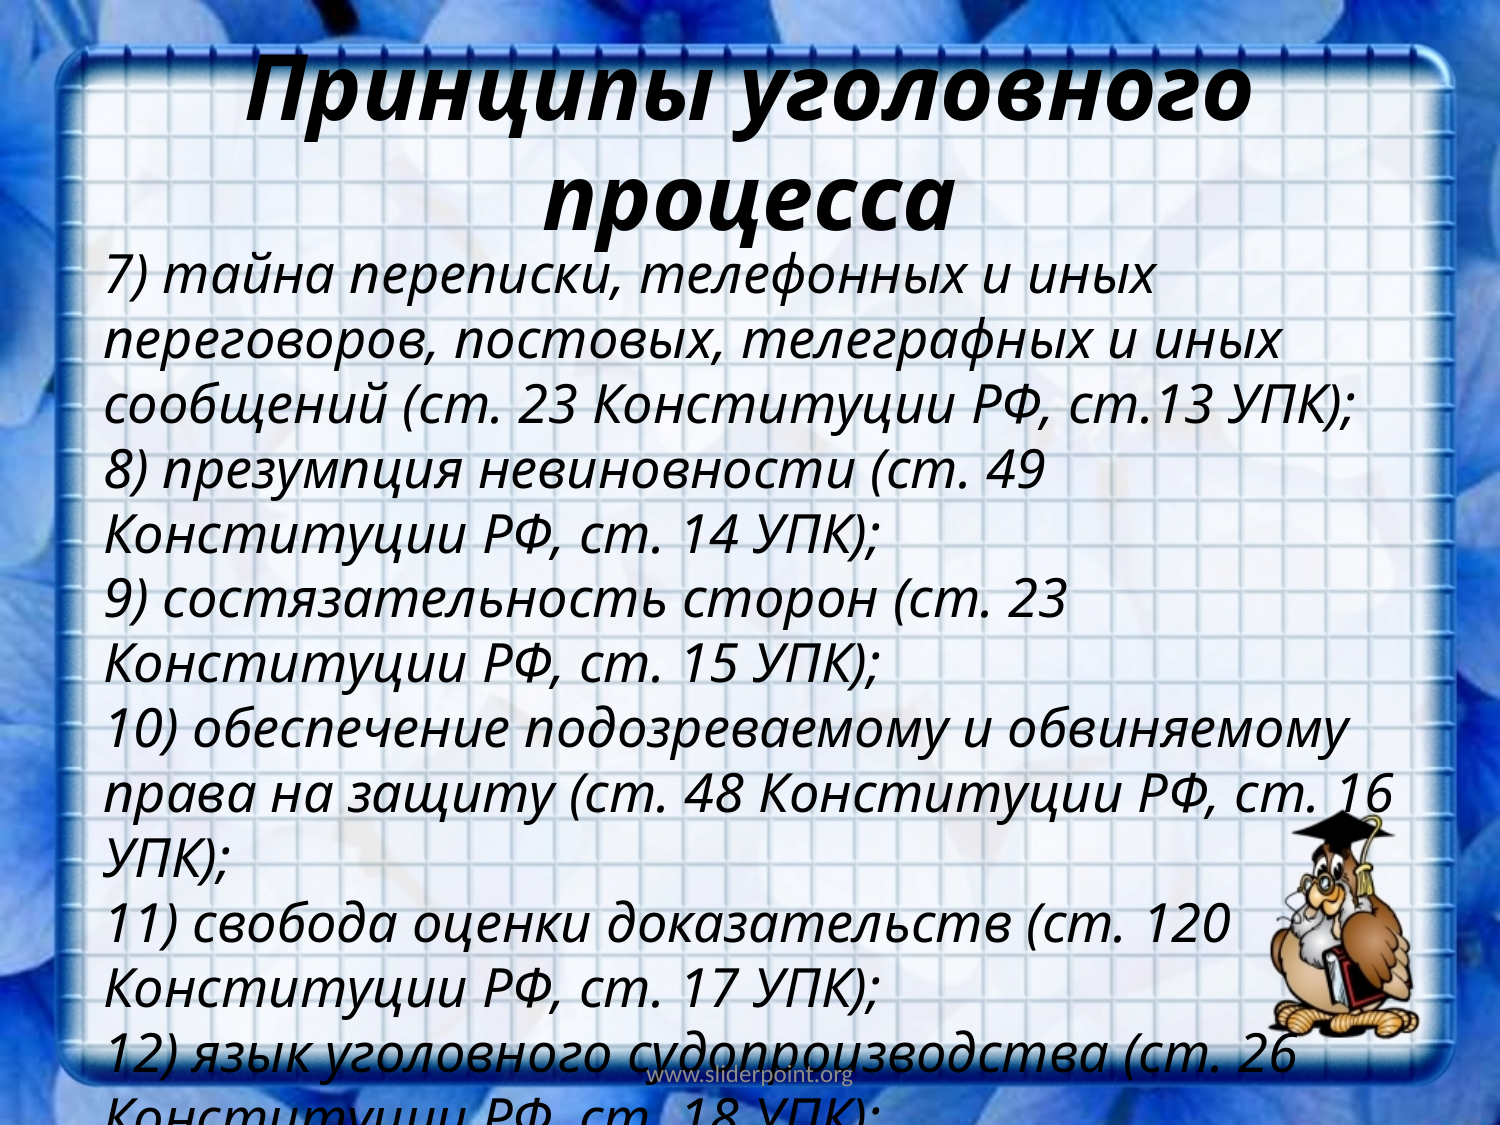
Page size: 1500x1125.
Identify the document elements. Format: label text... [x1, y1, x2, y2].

text_box 7) тайна переписки, телефонных и иных переговоров, постовых, телеграфных и иных сообщений (ст. 23 Конституции РФ, ст.13 УПК); 8) презумпция невиновности (ст. 49 Конституции РФ, ст. 14 УПК); 9) состязательность сторон (ст. 23 Конституции РФ, ст. 15 УПК); 10) обеспечение подозреваемому и обвиняемому права на защиту (ст. 48 Конституции РФ, ст. 16 УПК); 11) свобода оценки доказательств (ст. 120 Конституции РФ, ст. 17 УПК); 12) язык уголовного судопроизводства (ст. 26 Конституции РФ, ст. 18 УПК); 13) право на обжалование процессуальных действий и решений (ст. 45, 46 Конституции РФ, ст. 19 УПК) [88, 231, 1424, 1125]
title Принципы уголовного процесса [75, 45, 1425, 233]
picture [0, 0, 1500, 1125]
footer www.sliderpoint.org [512, 1042, 988, 1103]
